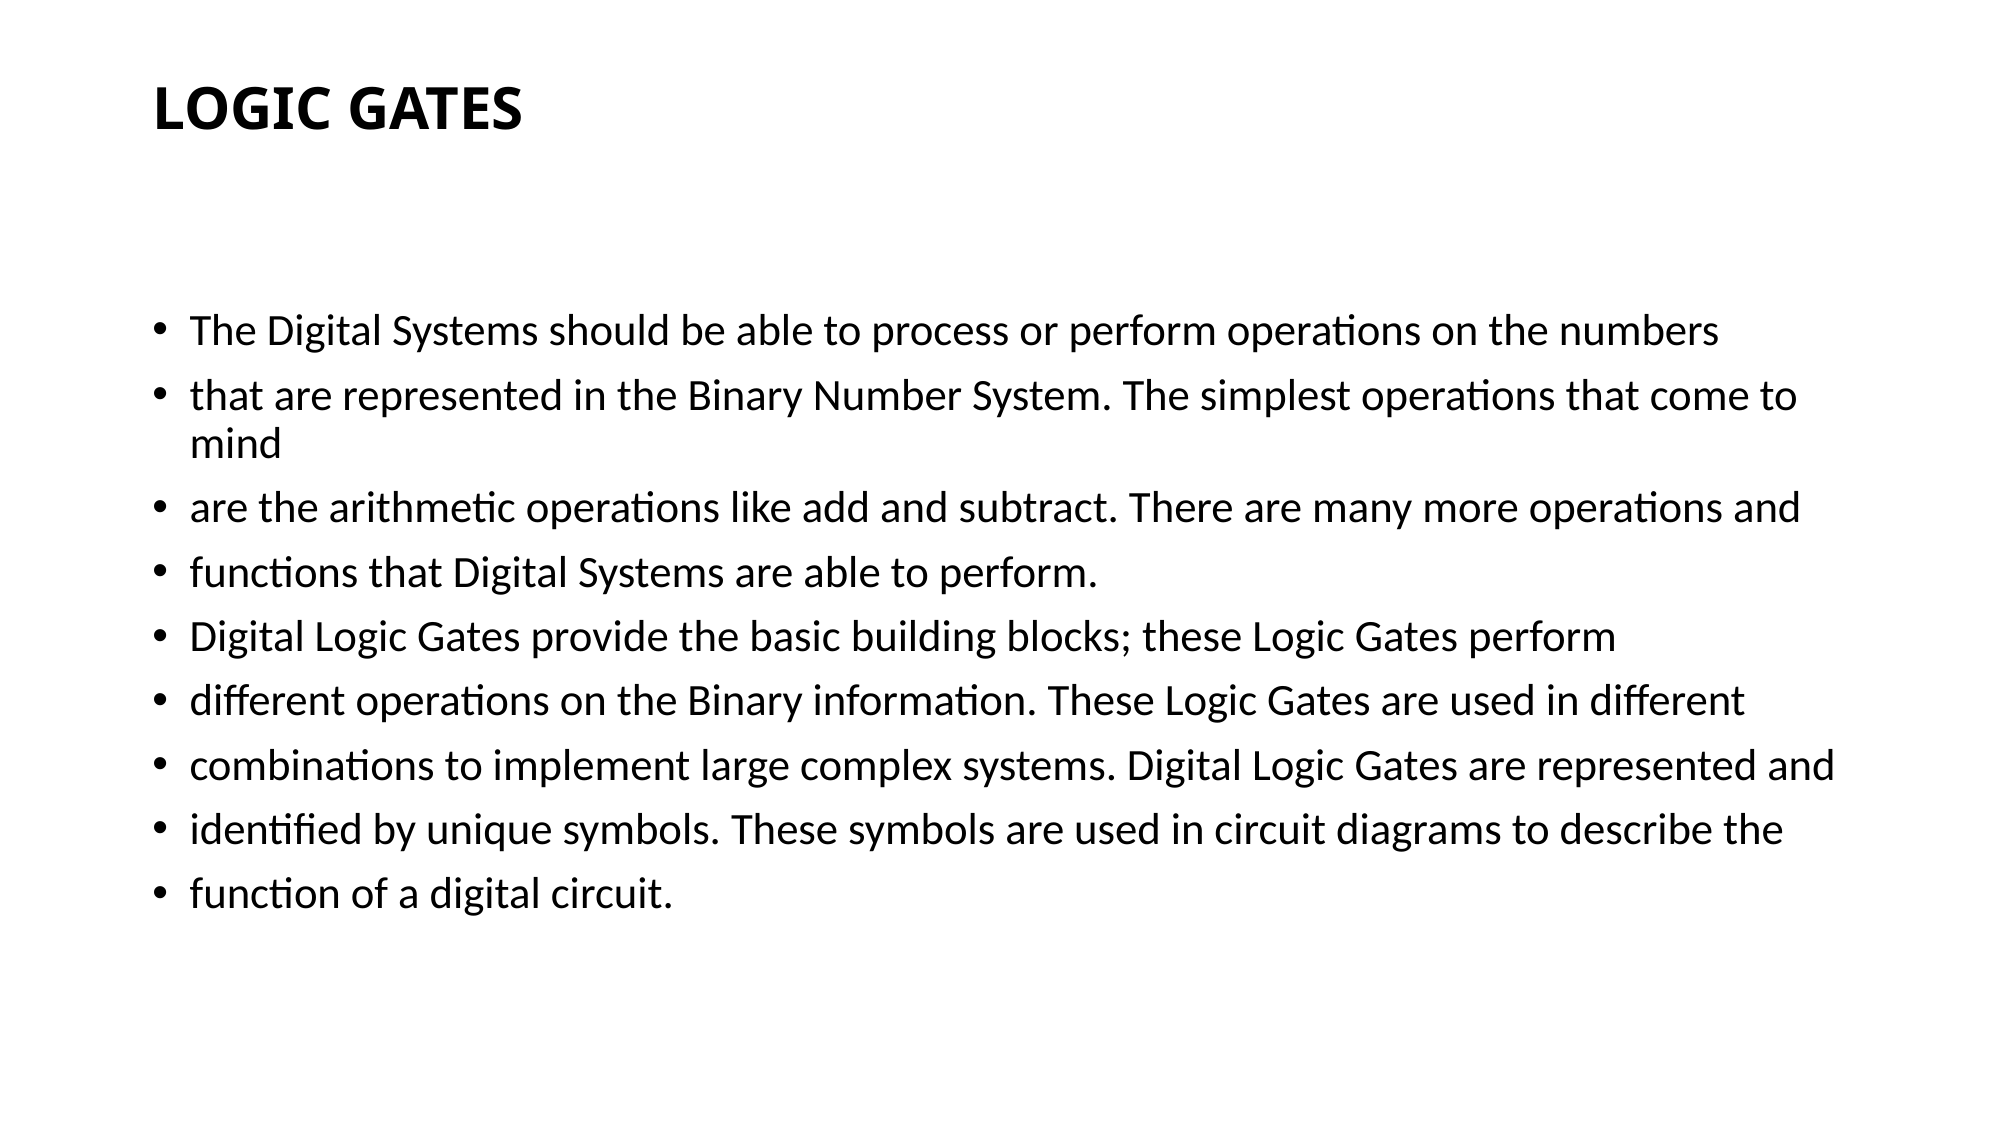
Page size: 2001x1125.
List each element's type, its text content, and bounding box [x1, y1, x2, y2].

title LOGIC GATES [137, 59, 1863, 161]
list The Digital Systems should be able to process or perform operations on the numbers that are represented in the Binary Number System. The simplest operations that come to mind are the arithmetic operations like add and subtract. There are many more operations and functions that Digital Systems are able to perform. Digital Logic Gates provide the basic building blocks; these Logic Gates perform different operations on the Binary information. These Logic Gates are used in different combinations to implement large complex systems. Digital Logic Gates are represented and identified by unique symbols. These symbols are used in circuit diagrams to describe the function of a digital circuit. [137, 299, 1863, 1014]
